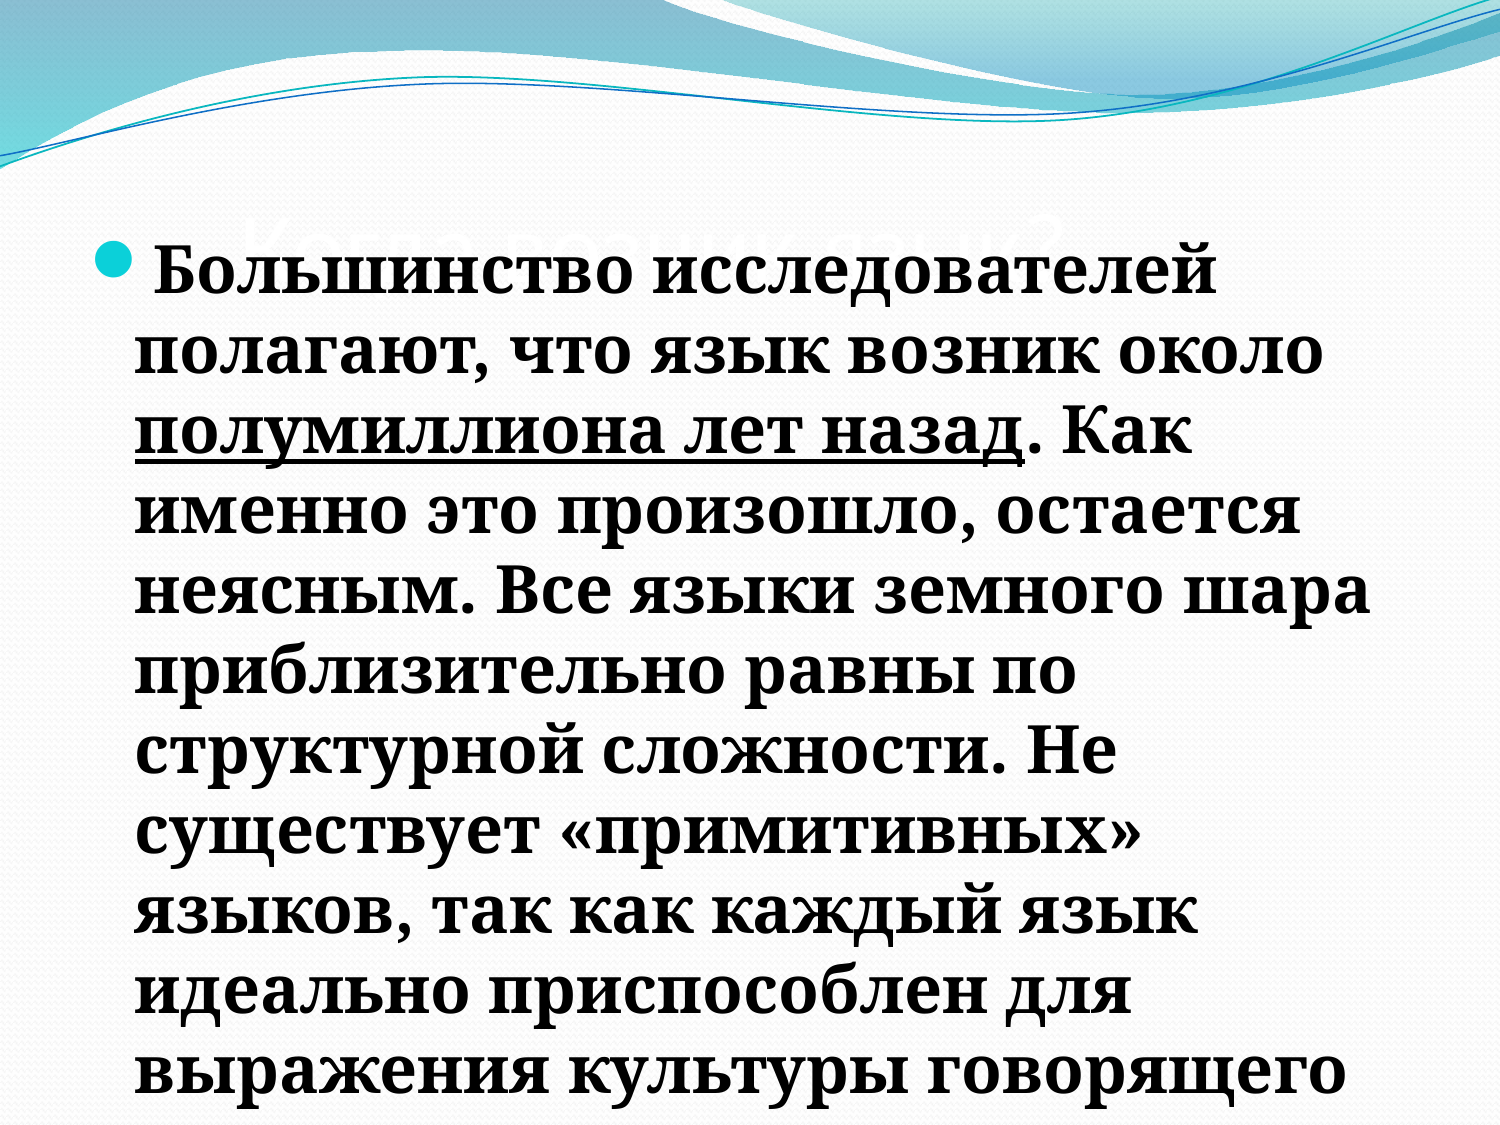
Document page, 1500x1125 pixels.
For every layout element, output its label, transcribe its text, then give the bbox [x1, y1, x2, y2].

list Большинство исследователей полагают, что язык возник около полумиллиона лет назад. Как именно это произошло, остается неясным. Все языки земного шара приблизительно равны по структурной сложности. Не существует «примитивных» языков, так как каждый язык идеально приспособлен для выражения культуры говорящего на нем народа. [75, 219, 1425, 1035]
title Когда возник язык? [75, 115, 1425, 219]
